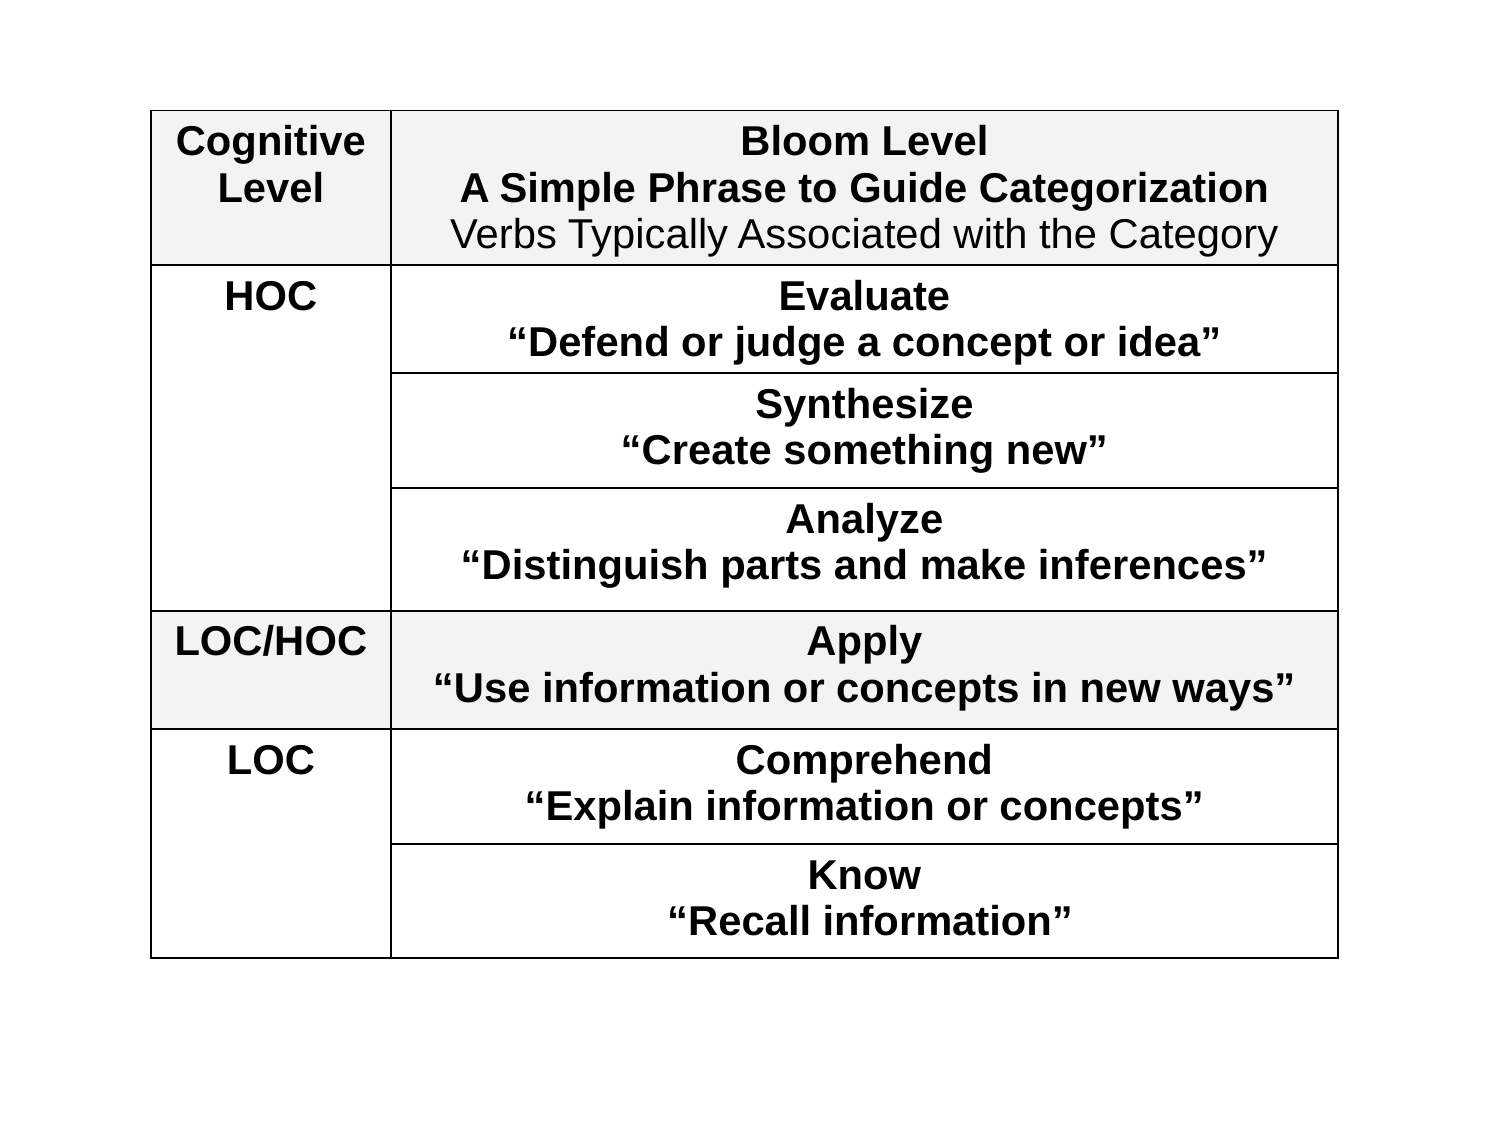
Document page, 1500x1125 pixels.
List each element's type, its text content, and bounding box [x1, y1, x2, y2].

table_cell Analyze “Distinguish parts and make inferences” [392, 489, 1337, 610]
table_cell HOC [152, 266, 390, 610]
table_cell LOC [152, 730, 390, 957]
table_cell Apply “Use information or concepts in new ways” [392, 612, 1337, 728]
table_cell Comprehend “Explain information or concepts” [392, 730, 1337, 843]
table_cell Evaluate “Defend or judge a concept or idea” [392, 266, 1337, 372]
table_header Cognitive Level [152, 111, 390, 264]
table_header Bloom Level A Simple Phrase to Guide Categorization Verbs Typically Associated with the Category [392, 111, 1337, 264]
table_cell LOC/HOC [152, 612, 390, 728]
table_cell Know “Recall information” [392, 845, 1337, 957]
table_cell Synthesize “Create something new” [392, 374, 1337, 487]
